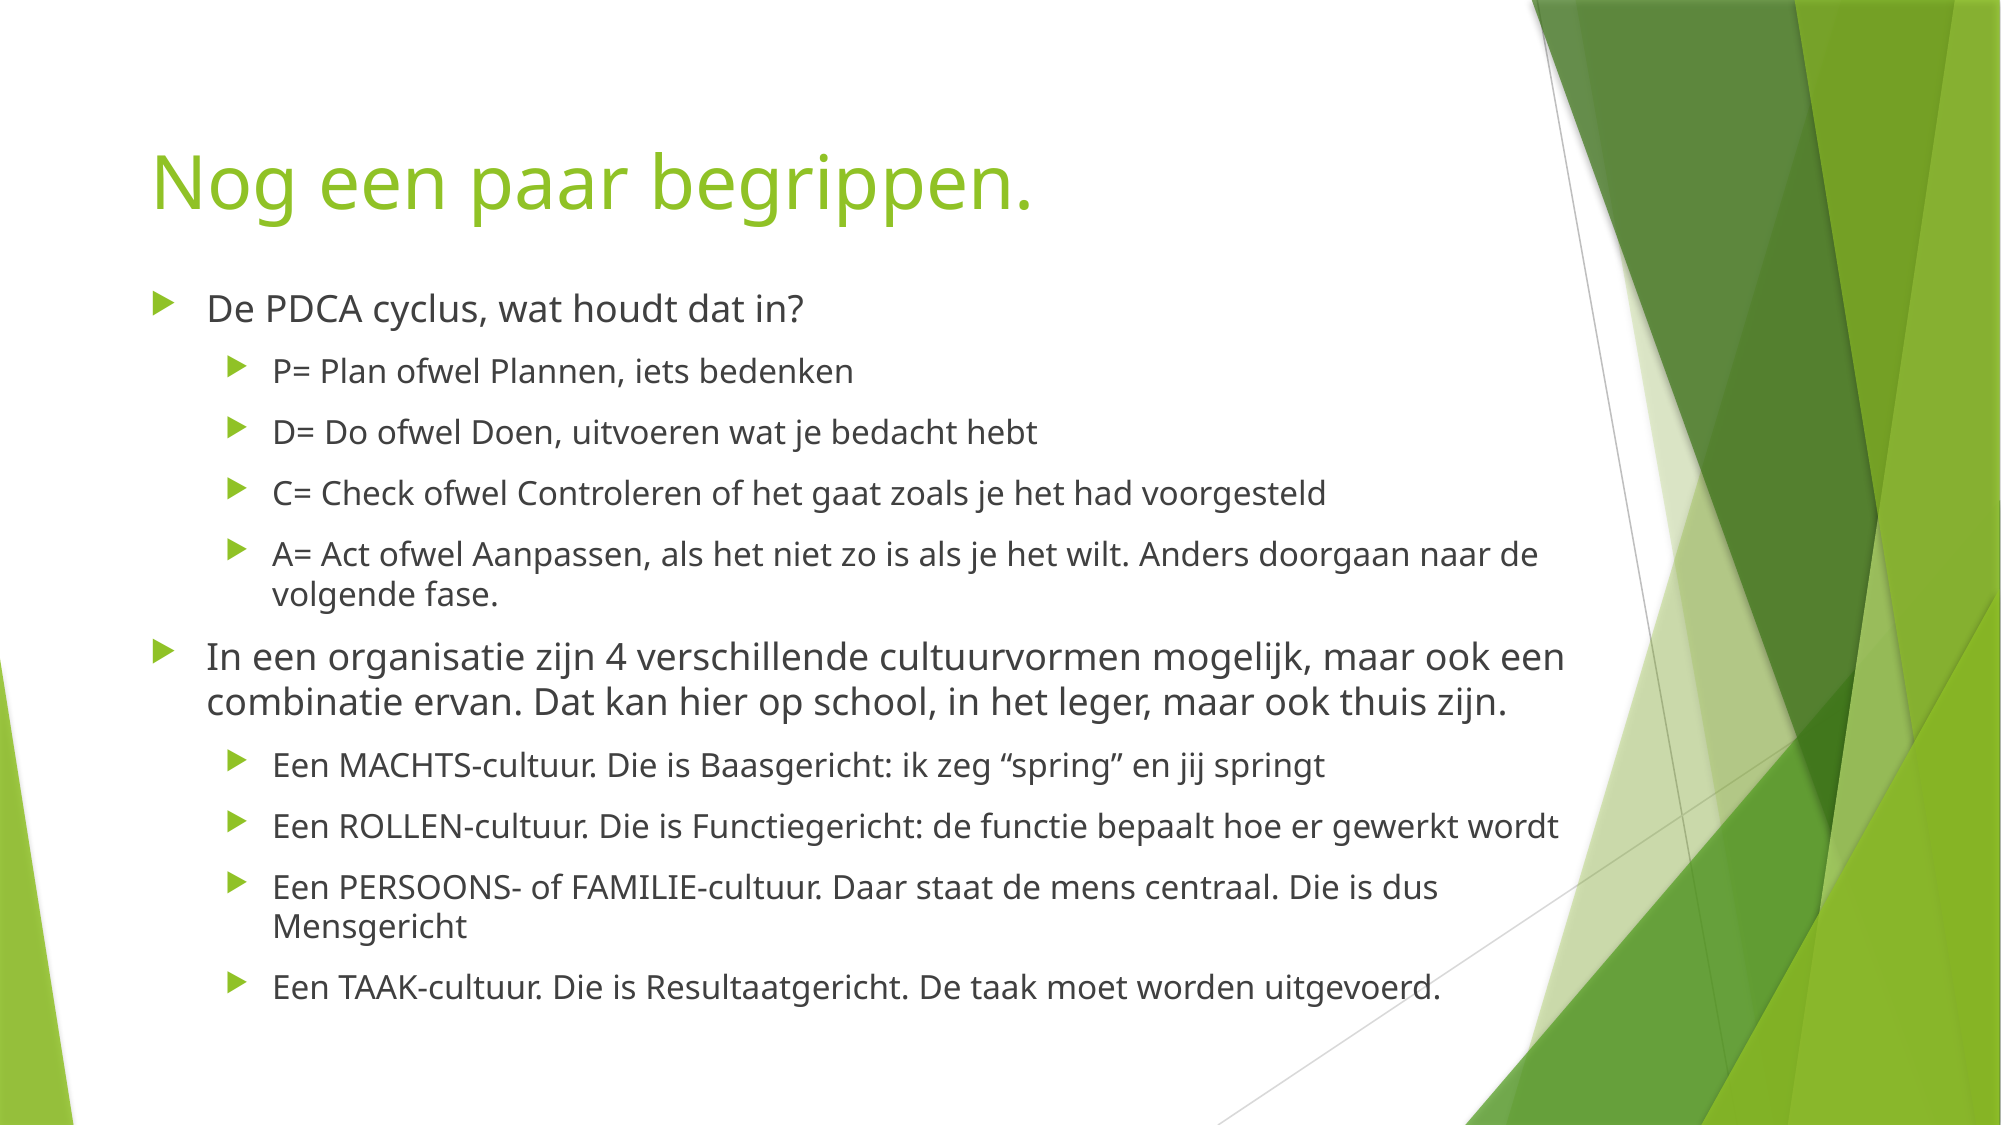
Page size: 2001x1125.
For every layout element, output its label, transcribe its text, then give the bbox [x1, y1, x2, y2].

title Nog een paar begrippen. [135, 127, 1546, 246]
list De PDCA cyclus, wat houdt dat in? P= Plan ofwel Plannen, iets bedenken D= Do ofwel Doen, uitvoeren wat je bedacht hebt C= Check ofwel Controleren of het gaat zoals je het had voorgesteld A= Act ofwel Aanpassen, als het niet zo is als je het wilt. Anders doorgaan naar de volgende fase. In een organisatie zijn 4 verschillende cultuurvormen mogelijk, maar ook een combinatie ervan. Dat kan hier op school, in het leger, maar ook thuis zijn. Een MACHTS-cultuur. Die is Baasgericht: ik zeg “spring” en jij springt Een ROLLEN-cultuur. Die is Functiegericht: de functie bepaalt hoe er gewerkt wordt Een PERSOONS- of FAMILIE-cultuur. Daar staat de mens centraal. Die is dus Mensgericht Een TAAK-cultuur. Die is Resultaatgericht. De taak moet worden uitgevoerd. [135, 277, 1650, 1050]
